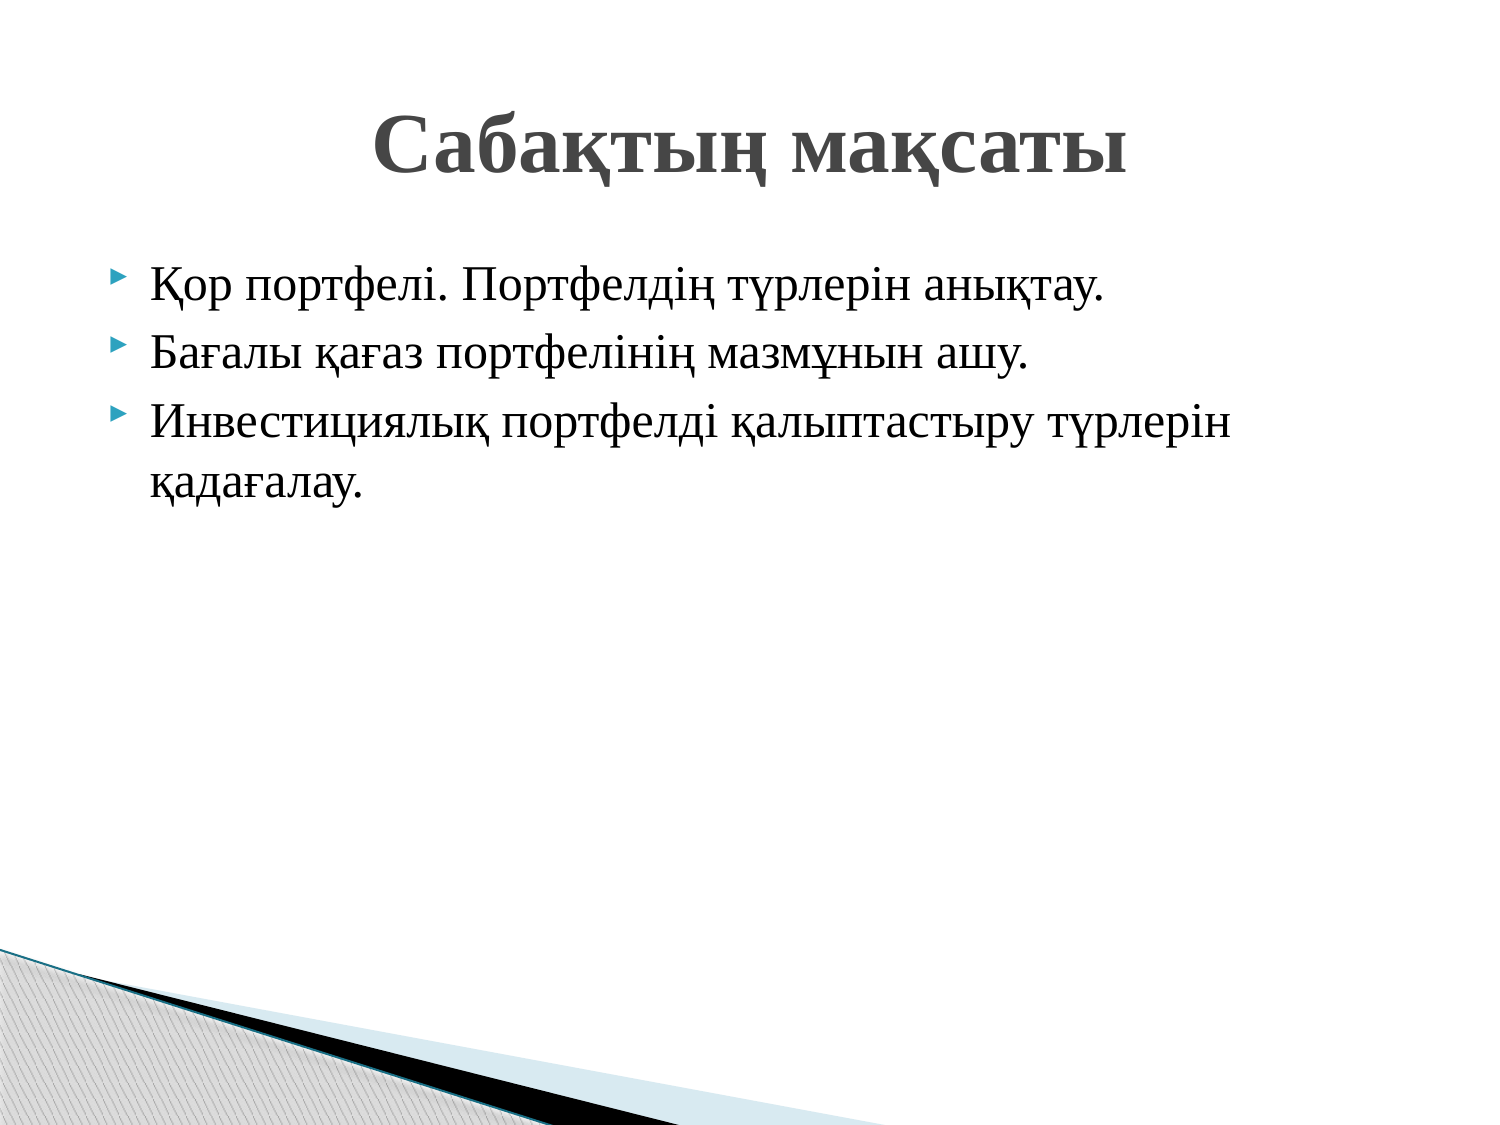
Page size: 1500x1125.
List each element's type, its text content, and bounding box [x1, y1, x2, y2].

title Сабақтың мақсаты [75, 45, 1425, 233]
list Қор портфелі. Портфелдің түрлерін анықтау. Бағалы қағаз портфелінің мазмұнын ашу. Инвестициялық портфелді қалыптастыру түрлерін қадағалау. [75, 243, 1425, 986]
